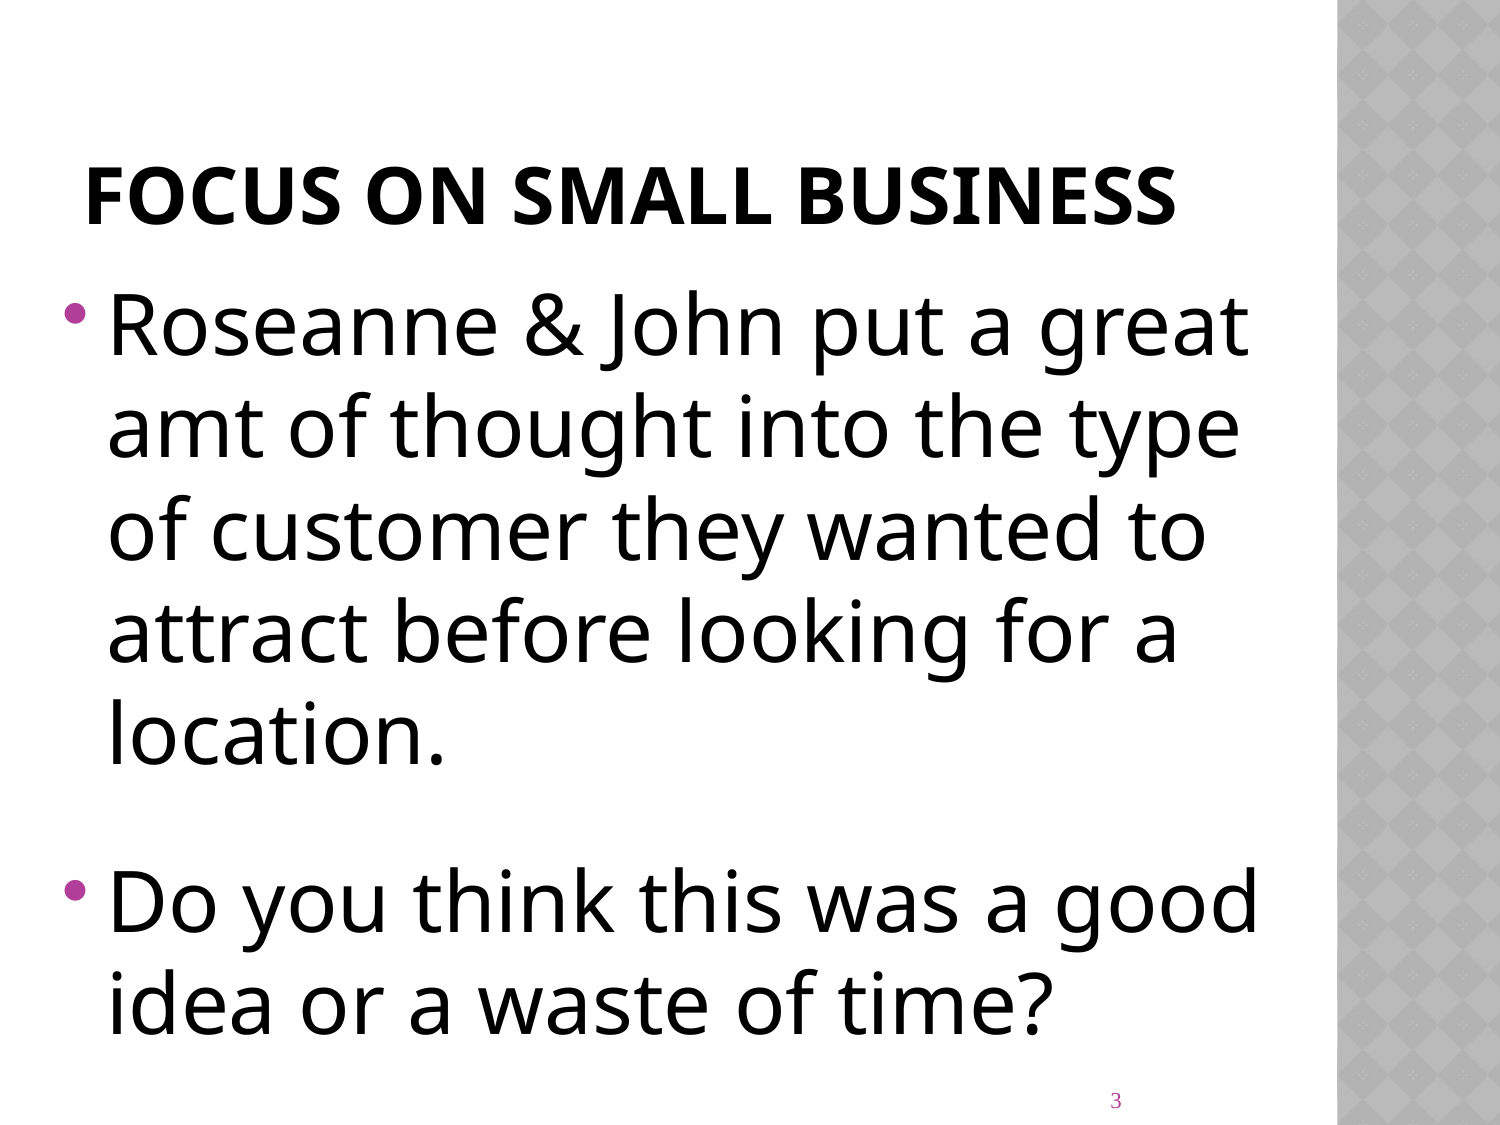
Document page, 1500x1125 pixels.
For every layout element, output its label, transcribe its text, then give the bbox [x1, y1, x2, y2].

slide_number 3 [1025, 1075, 1122, 1113]
list Roseanne & John put a great amt of thought into the type of customer they wanted to attract before looking for a location. Do you think this was a good idea or a waste of time? [50, 262, 1325, 1075]
title Focus on Small Business [75, 52, 1263, 240]
